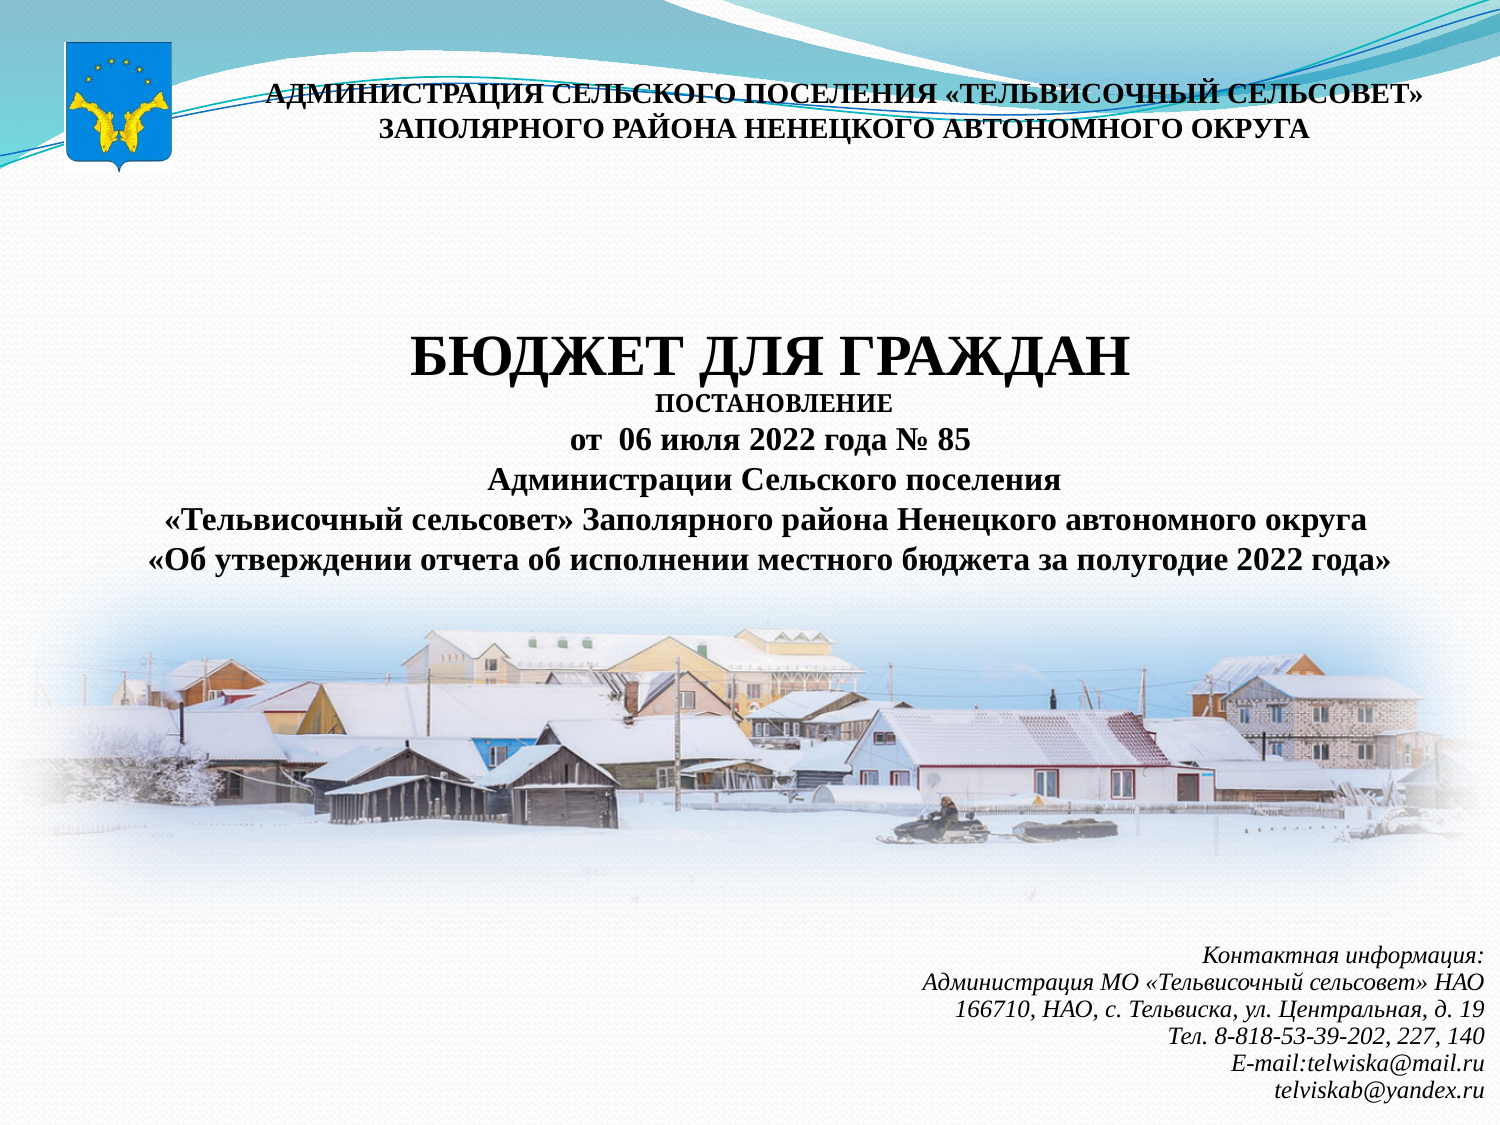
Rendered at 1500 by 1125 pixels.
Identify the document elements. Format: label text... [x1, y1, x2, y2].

text_box БЮДЖЕТ ДЛЯ ГРАЖДАН ПОСТАНОВЛЕНИЕ от 06 июля 2022 года № 85 Администрации Сельского поселения «Тельвисочный сельсовет» Заполярного района Ненецкого автономного округа «Об утверждении отчета об исполнении местного бюджета за полугодие 2022 года» [70, 309, 1471, 537]
text_box АДМИНИСТРАЦИЯ СЕЛЬСКОГО ПОСЕЛЕНИЯ «ТЕЛЬВИСОЧНЫЙ СЕЛЬСОВЕТ» ЗАПОЛЯРНОГО РАЙОНА НЕНЕЦКОГО АВТОНОМНОГО ОКРУГА [206, 66, 1483, 152]
text_box Контактная информация: Администрация МО «Тельвисочный сельсовет» НАО 166710, НАО, с. Тельвиска, ул. Центральная, д. 19 Тел. 8-818-53-39-202, 227, 140 E-mail:telwiska@mail.ru telviskab@yandex.ru [891, 952, 1500, 1112]
picture [64, 42, 172, 173]
table_cell 115,6 [891, 948, 1500, 953]
picture [0, 538, 1500, 941]
